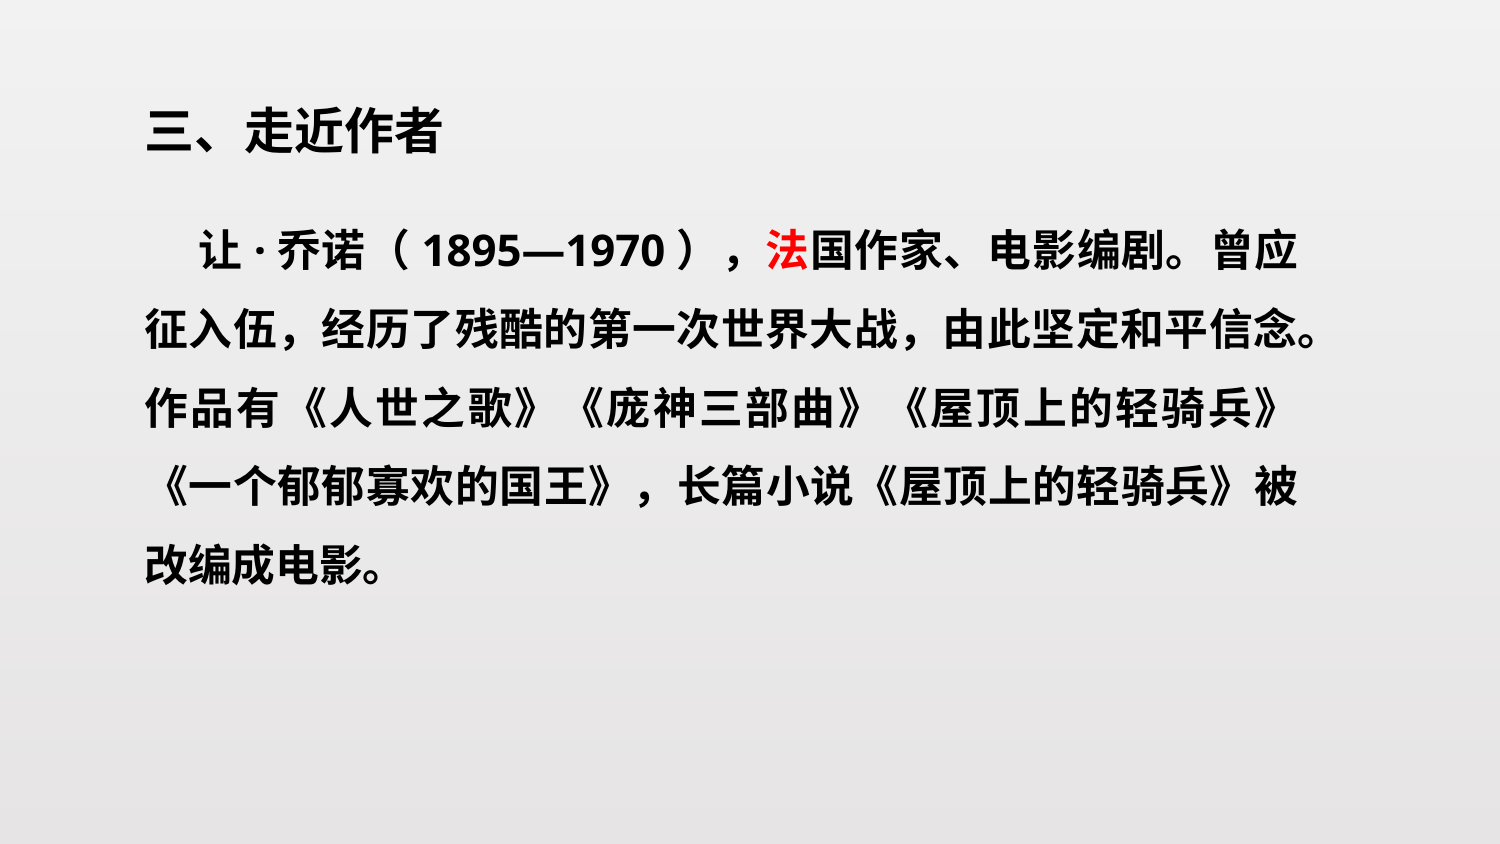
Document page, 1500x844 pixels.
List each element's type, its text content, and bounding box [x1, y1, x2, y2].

text_box 让·乔诺（1895—1970），法国作家、电影编剧。曾应征入伍，经历了残酷的第一次世界大战，由此坚定和平信念。作品有《人世之歌》《庞神三部曲》《屋顶上的轻骑兵》《一个郁郁寡欢的国王》，长篇小说《屋顶上的轻骑兵》被改编成电影。 [133, 191, 1311, 596]
text_box 三、走近作者 [132, 93, 648, 166]
